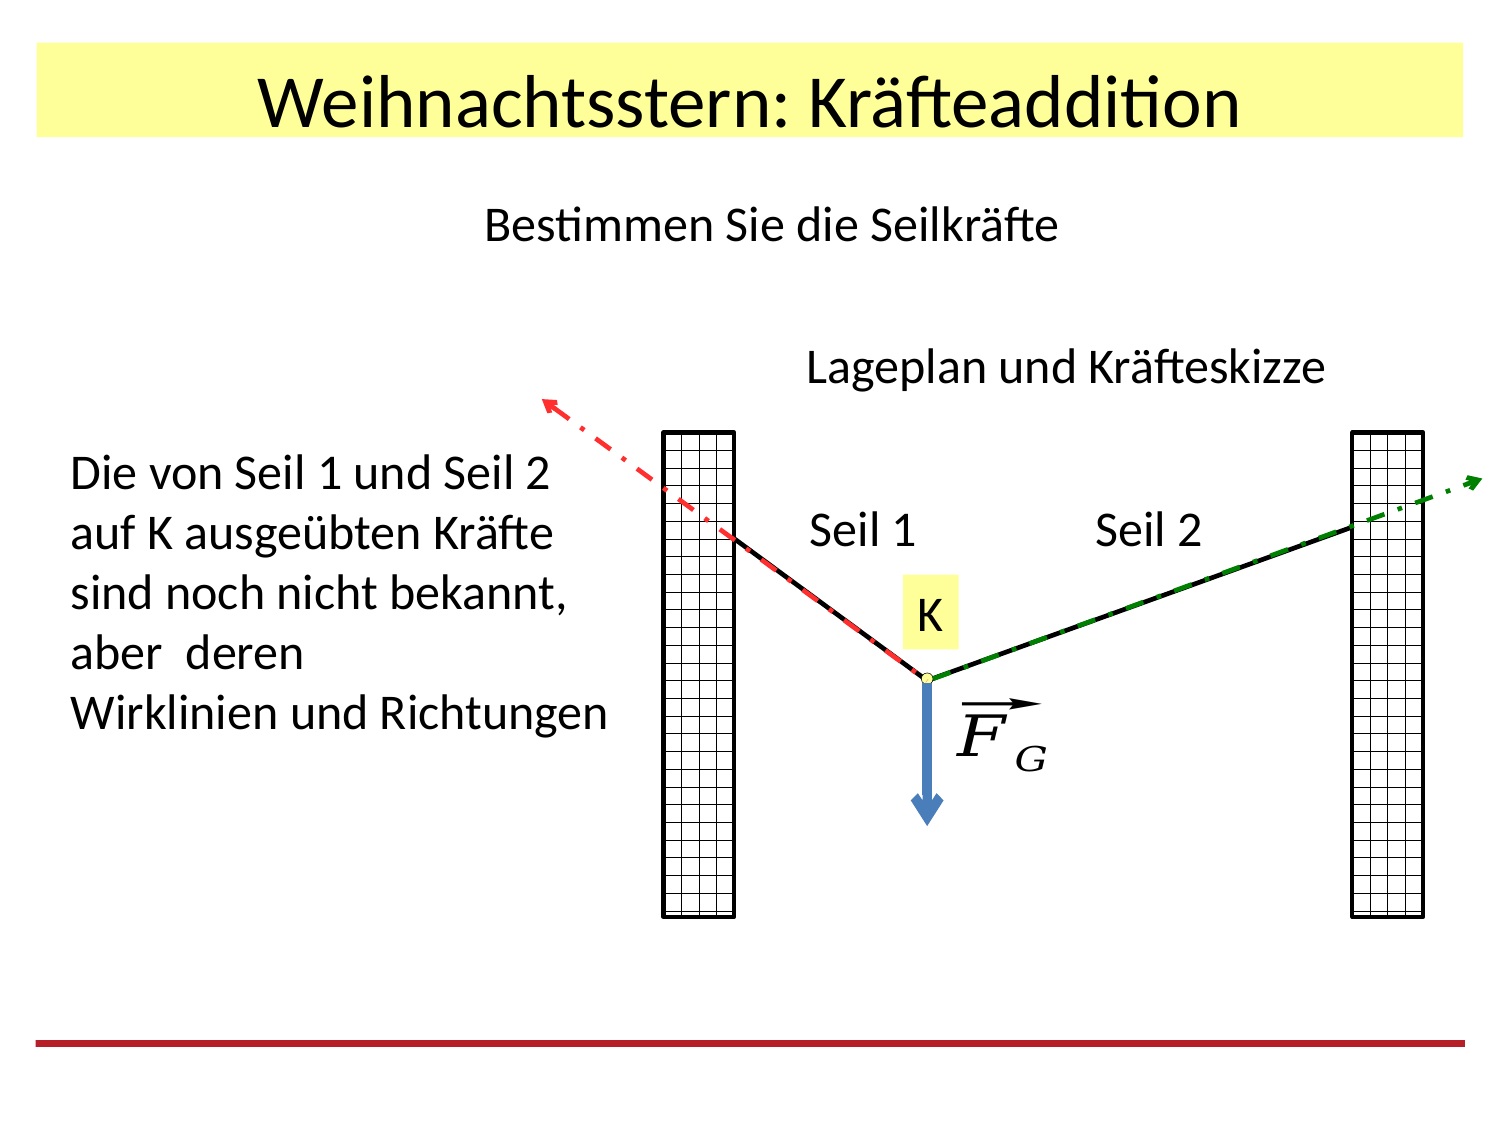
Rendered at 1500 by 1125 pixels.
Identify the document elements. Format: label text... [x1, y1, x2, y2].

title Weihnachtsstern: Kräfteaddition [75, 45, 1425, 233]
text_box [932, 478, 1483, 679]
text_box [1350, 688, 1425, 919]
text_box Bestimmen Sie die Seilkräfte [469, 184, 1075, 260]
text_box Lageplan und Kräfteskizze [791, 326, 1342, 401]
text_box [926, 687, 1050, 827]
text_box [541, 398, 928, 681]
text_box [1350, 430, 1425, 476]
text_box [661, 689, 736, 919]
text_box Die von Seil 1 und Seil 2 auf K ausgeübten Kräfte sind noch nicht bekannt, aber deren Wirklinien und Richtungen [55, 432, 625, 748]
